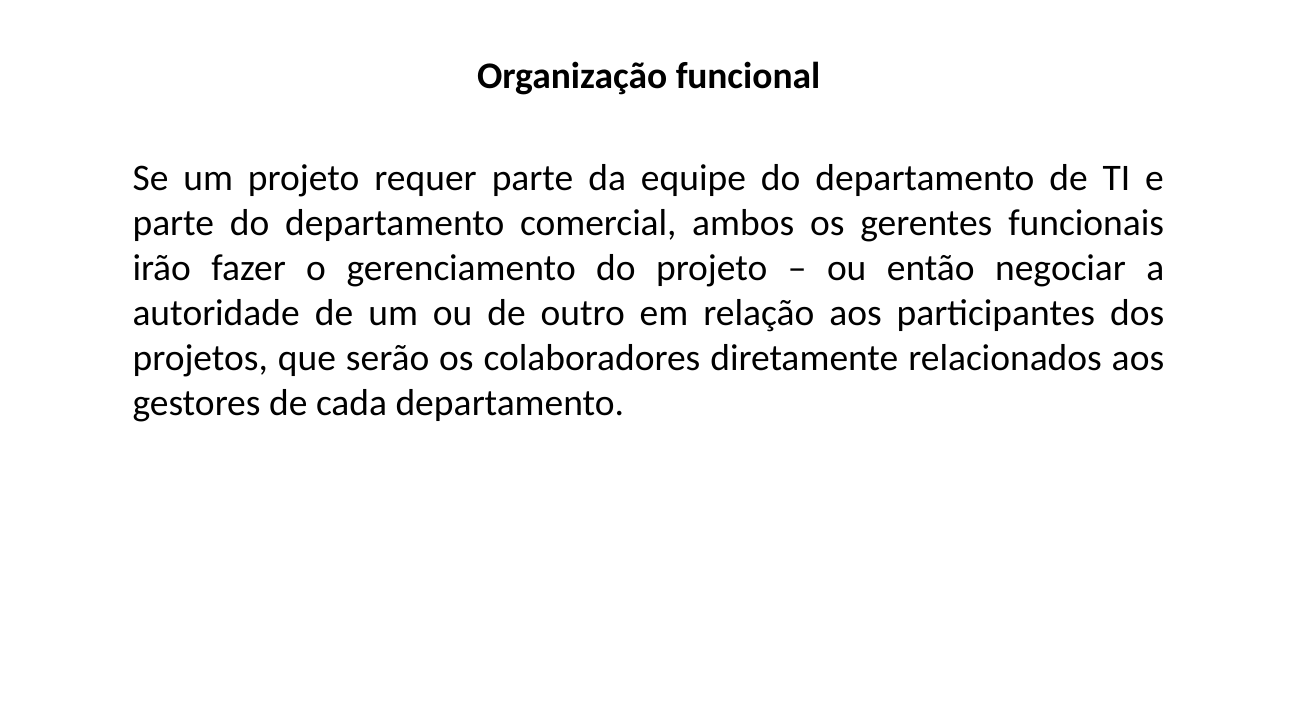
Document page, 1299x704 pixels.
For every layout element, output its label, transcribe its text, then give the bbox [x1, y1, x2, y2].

text_box Organização funcional [0, 43, 1299, 104]
text_box [43, 155, 1240, 704]
text_box Se um projeto requer parte da equipe do departamento de TI e parte do departamento comercial, ambos os gerentes funcionais irão fazer o gerenciamento do projeto – ou então negociar a autoridade de um ou de outro em relação aos participantes dos projetos, que serão os colaboradores diretamente relacionados aos gestores de cada departamento. [117, 145, 1181, 433]
